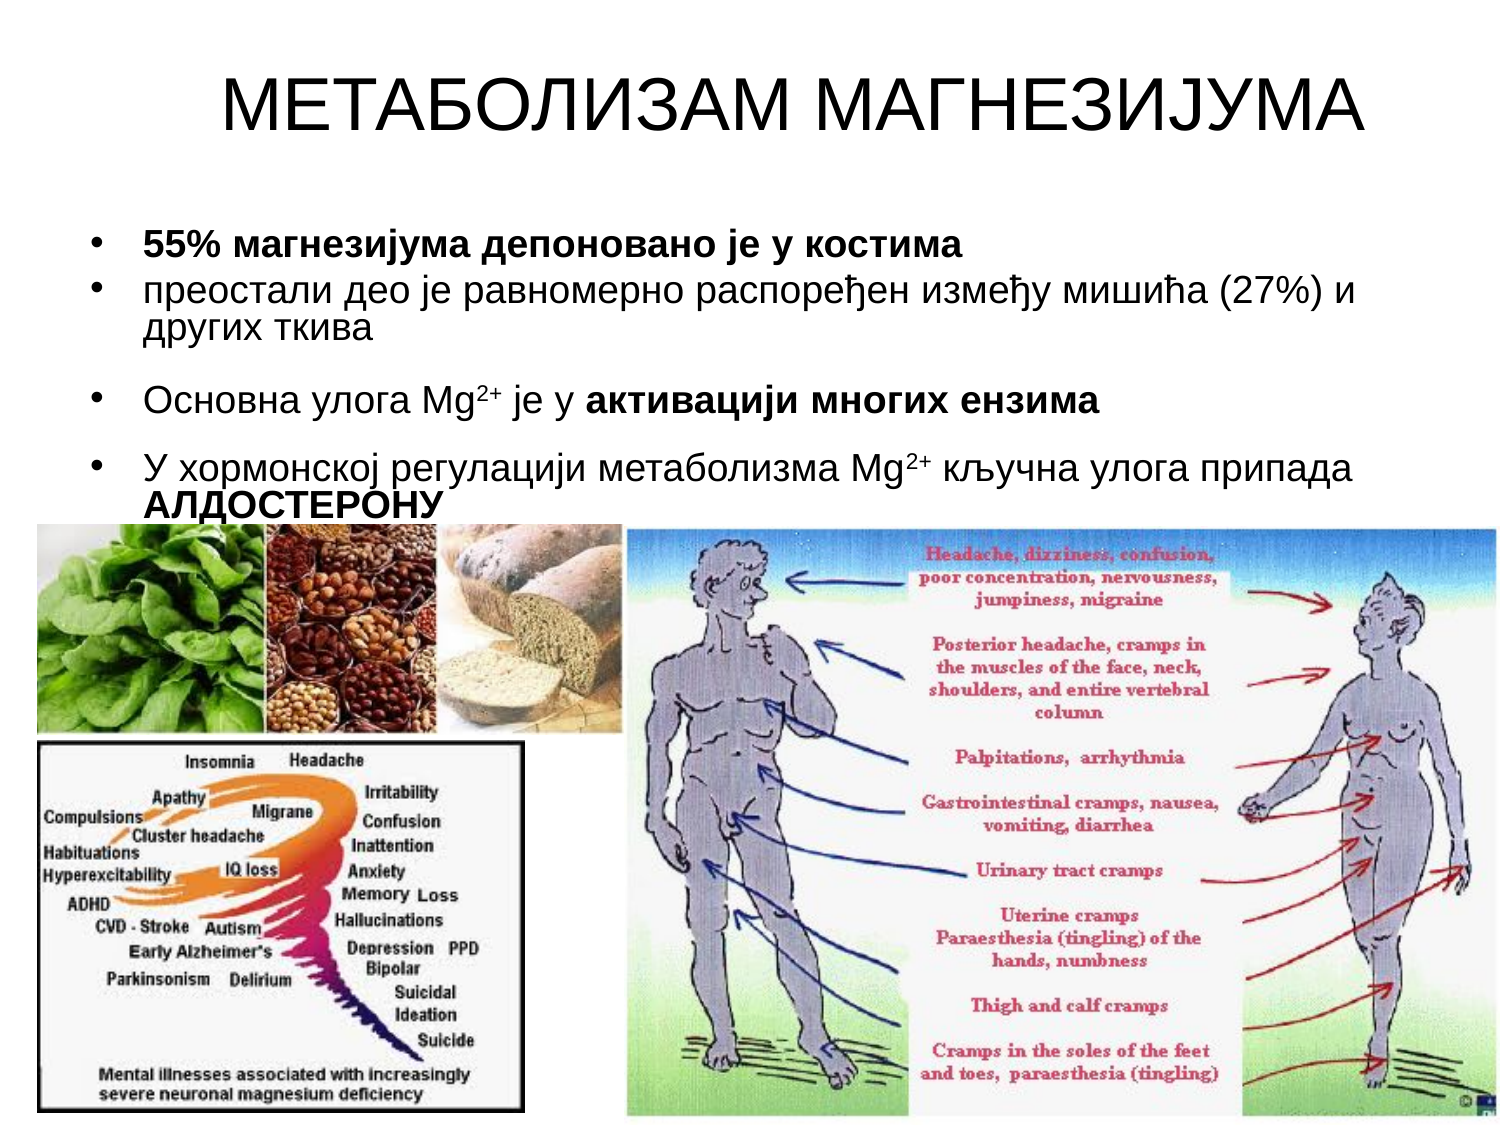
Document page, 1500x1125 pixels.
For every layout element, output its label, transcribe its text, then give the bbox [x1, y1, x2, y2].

picture [37, 740, 526, 1113]
picture [37, 524, 1500, 1125]
list 55% магнезијума депоновано је у костима преостали део је равномерно распоређен између мишића (27%) и других ткива Основна улога Mg2+ је у активацији многих ензима У хормонској регулацији метаболизма Mg2+ кључна улога припада АЛДОСТЕРОНУ [75, 174, 1463, 524]
title МЕТАБОЛИЗАМ МАГНЕЗИЈУМА [112, 0, 1500, 188]
